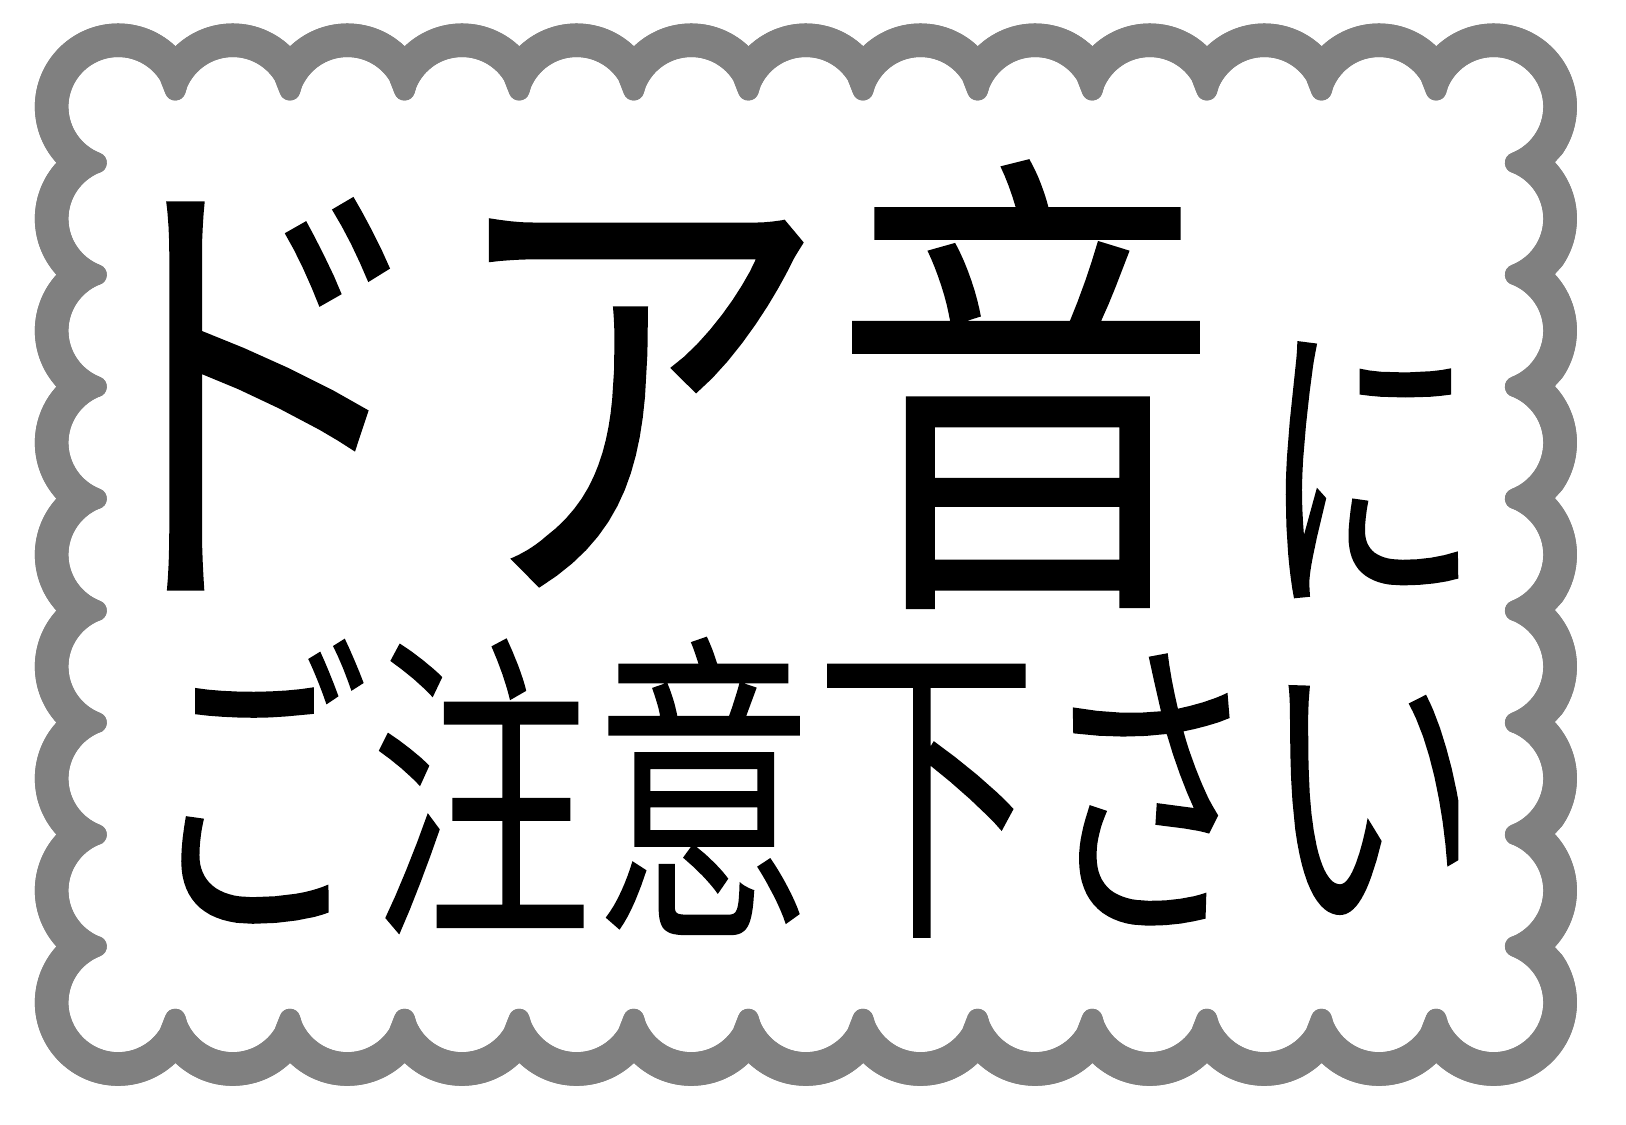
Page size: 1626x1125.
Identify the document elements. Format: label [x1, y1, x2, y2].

text_box [43, 31, 1569, 1078]
